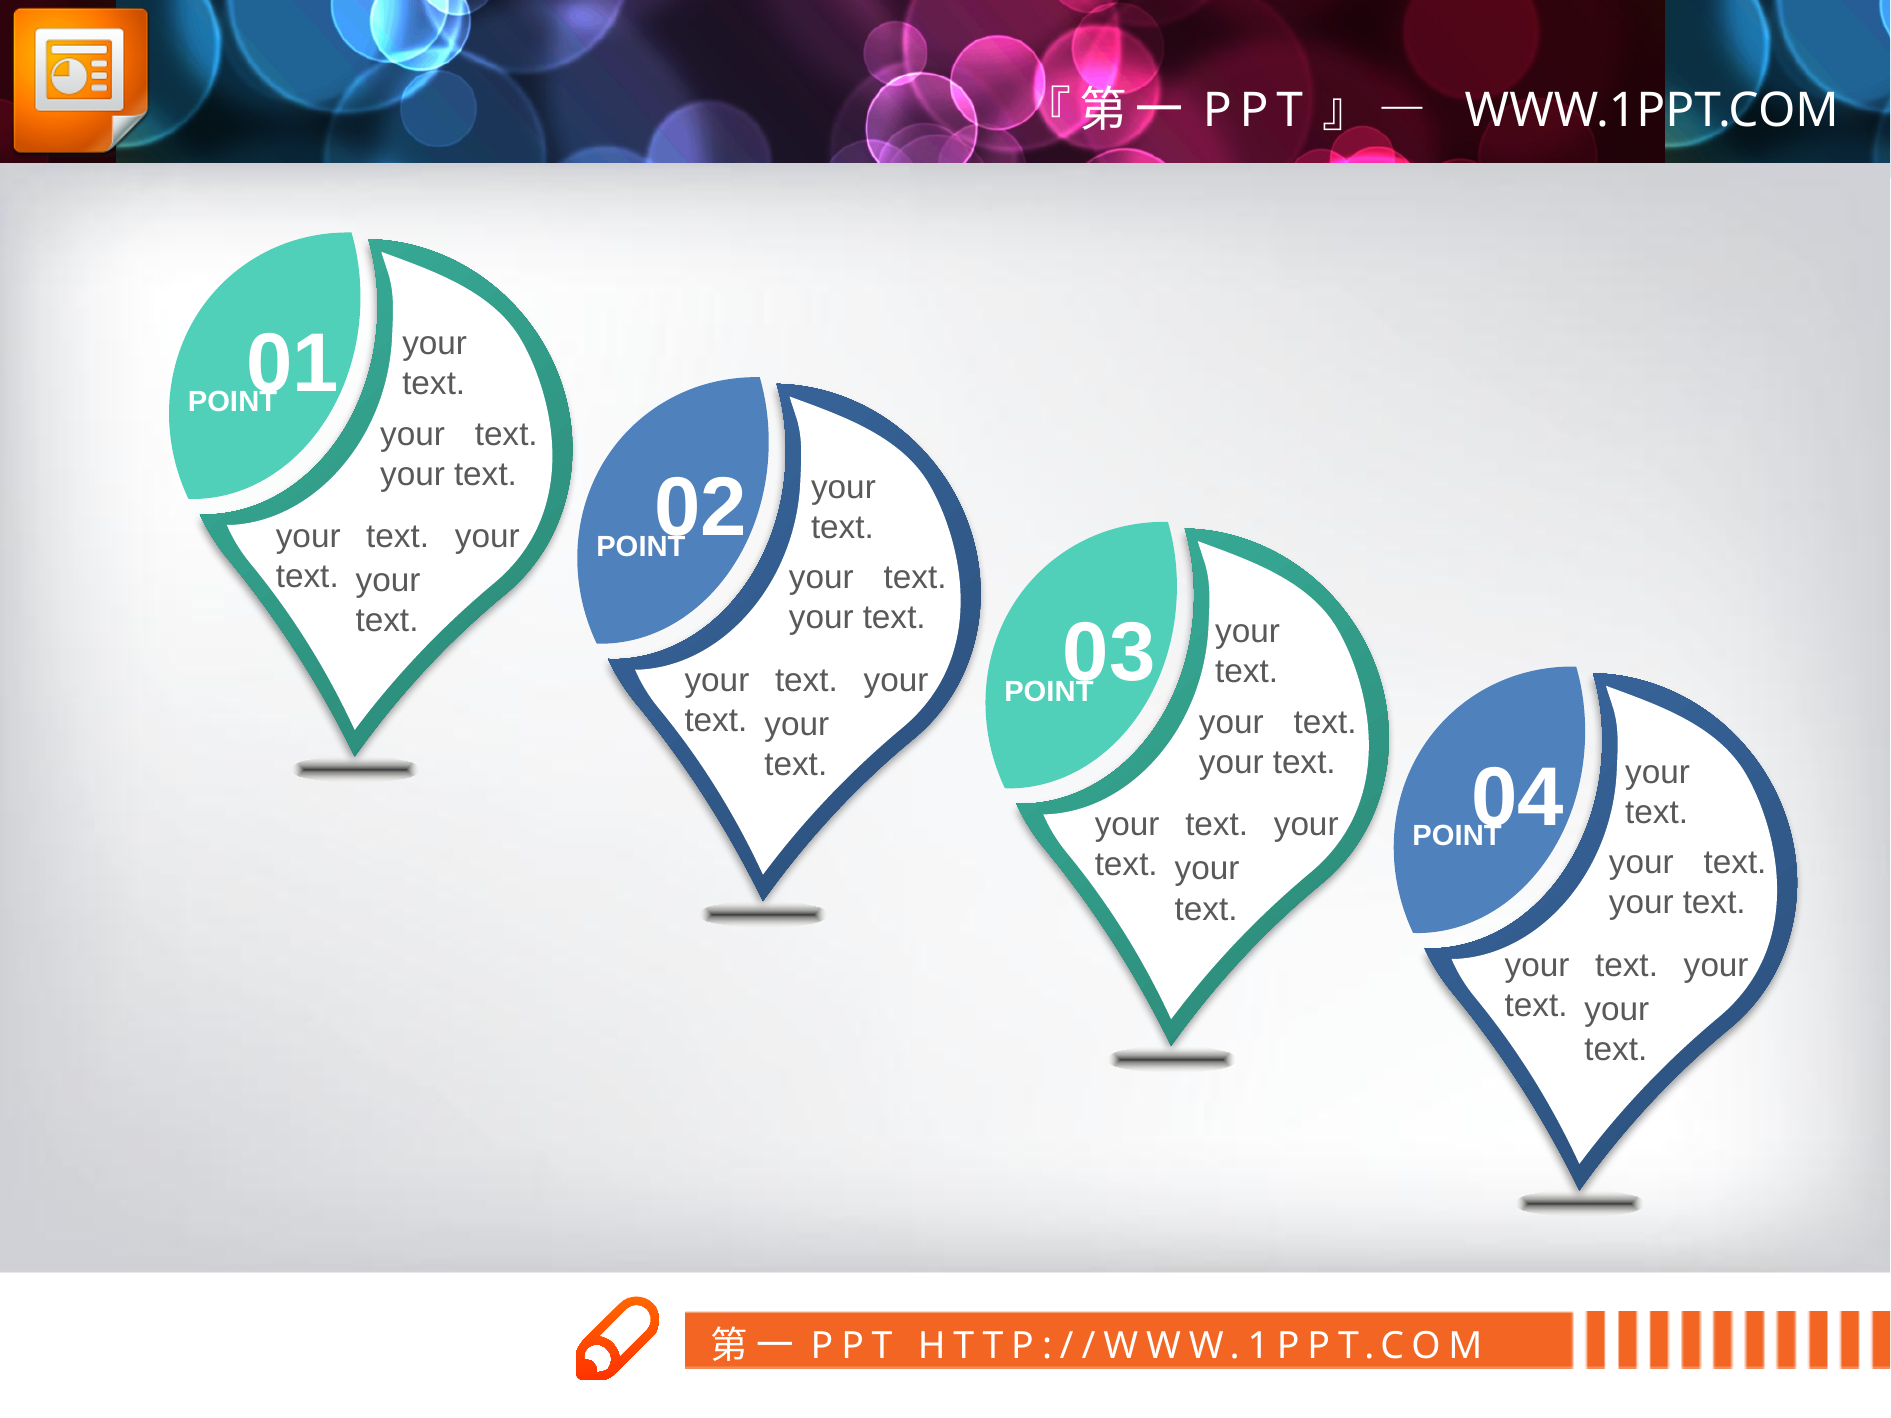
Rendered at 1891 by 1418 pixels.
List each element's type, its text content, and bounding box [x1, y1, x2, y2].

text_box [992, 568, 1043, 651]
text_box your text. your text. [361, 402, 557, 502]
text_box [1451, 954, 1485, 1010]
text_box [789, 396, 906, 455]
text_box [1593, 673, 1741, 740]
text_box [381, 251, 499, 312]
text_box your text. your text. [1485, 933, 1768, 1033]
text_box your text. [1155, 837, 1305, 937]
text_box [1305, 892, 1312, 898]
text_box [486, 604, 494, 611]
text_box [608, 649, 665, 741]
text_box [689, 748, 834, 875]
text_box [1400, 712, 1452, 796]
text_box 03 [1043, 557, 1198, 707]
text_box [1514, 1189, 1645, 1217]
picture [0, 0, 1891, 1275]
text_box POINT [577, 507, 720, 572]
text_box your text. your text. [1590, 831, 1786, 930]
text_box your text. [1565, 977, 1715, 1077]
text_box [1043, 810, 1075, 863]
picture [685, 1311, 1891, 1369]
text_box your text. your text. [1180, 690, 1376, 790]
text_box 04 [1452, 702, 1606, 851]
text_box [1078, 892, 1263, 1045]
text_box [1115, 725, 1364, 807]
text_box your text. [792, 455, 942, 555]
text_box [1056, 521, 1176, 557]
text_box [1494, 851, 1590, 933]
text_box [670, 748, 856, 900]
text_box [1346, 645, 1362, 690]
text_box your text. [383, 312, 533, 411]
text_box [281, 604, 425, 730]
text_box [262, 604, 447, 755]
text_box POINT [1393, 796, 1536, 861]
text_box [1756, 759, 1798, 986]
text_box [1346, 612, 1389, 844]
text_box [1106, 1045, 1236, 1073]
text_box [1464, 666, 1584, 702]
text_box your text. [1606, 740, 1756, 840]
text_box [226, 521, 257, 572]
text_box [290, 755, 420, 783]
text_box [668, 562, 769, 648]
text_box [199, 417, 361, 596]
text_box your text. your text. [1075, 793, 1358, 892]
text_box [1530, 866, 1773, 947]
text_box [368, 239, 521, 393]
text_box your text. [336, 549, 486, 648]
text_box your text. your text. [769, 546, 966, 645]
text_box [698, 900, 828, 928]
text_box [649, 377, 767, 412]
text_box 02 [635, 412, 790, 562]
text_box your text. your text. [665, 648, 948, 748]
text_box POINT [169, 362, 312, 427]
text_box your text. [745, 692, 895, 792]
text_box [986, 707, 1144, 789]
text_box [1715, 1033, 1725, 1041]
text_box [635, 665, 665, 716]
text_box [584, 423, 635, 507]
text_box your text. [1196, 600, 1346, 699]
text_box 01 [227, 268, 381, 417]
text_box [296, 440, 547, 524]
text_box [1394, 851, 1553, 934]
text_box [577, 562, 736, 644]
text_box [776, 383, 928, 536]
text_box [533, 327, 573, 558]
text_box [1756, 794, 1769, 831]
text_box [1197, 541, 1314, 600]
text_box [169, 417, 328, 500]
text_box [533, 363, 546, 402]
text_box POINT [985, 651, 1128, 717]
text_box [942, 473, 981, 702]
text_box [1502, 1033, 1654, 1164]
text_box [176, 278, 227, 362]
text_box [240, 232, 359, 268]
text_box [1606, 685, 1717, 740]
text_box [942, 510, 954, 546]
text_box [1016, 707, 1180, 888]
text_box [707, 585, 956, 667]
text_box [1097, 892, 1242, 1020]
text_box your text. your text. [257, 505, 539, 604]
text_box [1424, 937, 1676, 1189]
text_box [1184, 528, 1336, 600]
text_box [895, 748, 903, 755]
